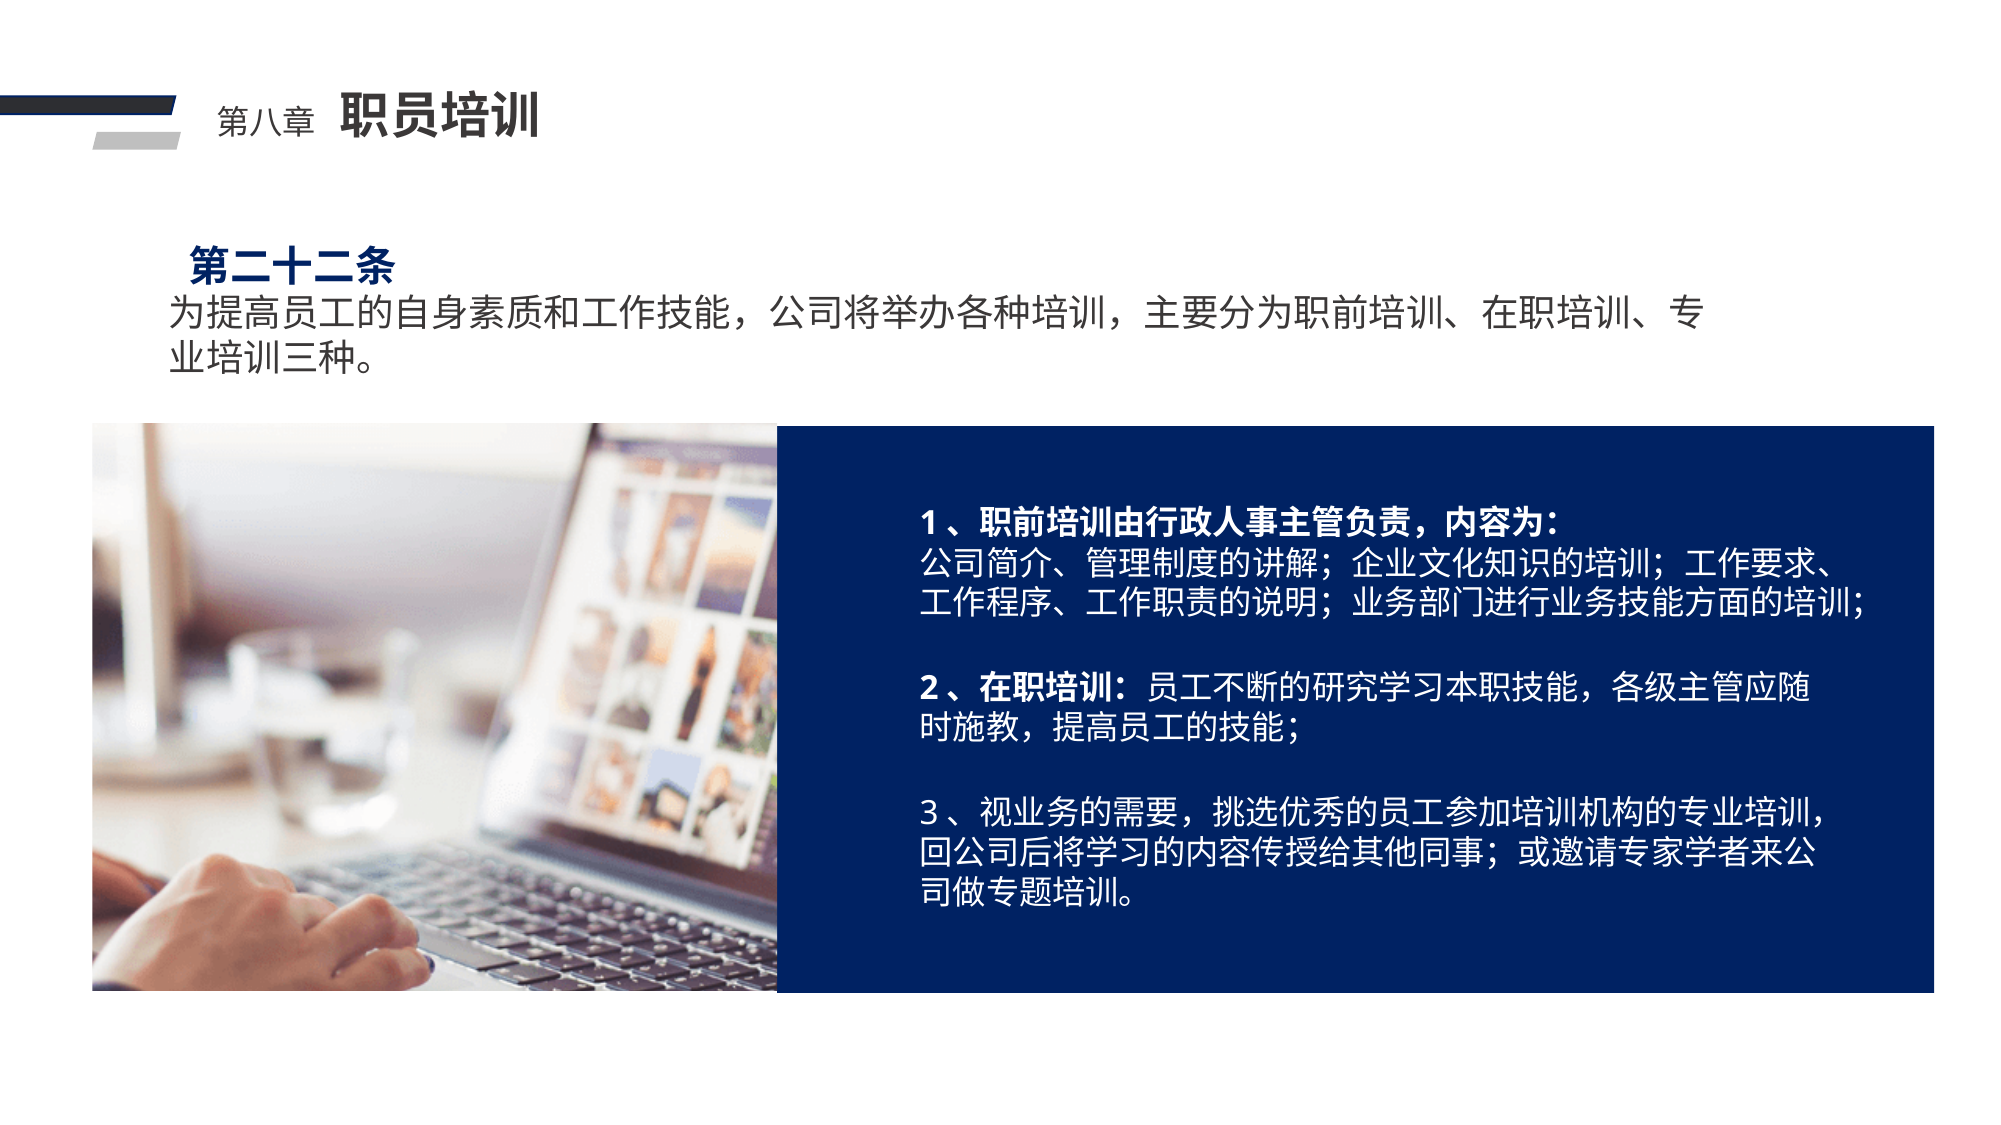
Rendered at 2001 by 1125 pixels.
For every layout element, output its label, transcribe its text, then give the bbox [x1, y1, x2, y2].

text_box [92, 423, 1935, 994]
text_box 第二十二条 为提高员工的自身素质和工作技能，公司将举办各种培训，主要分为职前培训、在职培训、专业培训三种。 [154, 231, 1734, 387]
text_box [201, 75, 689, 152]
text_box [0, 96, 181, 150]
